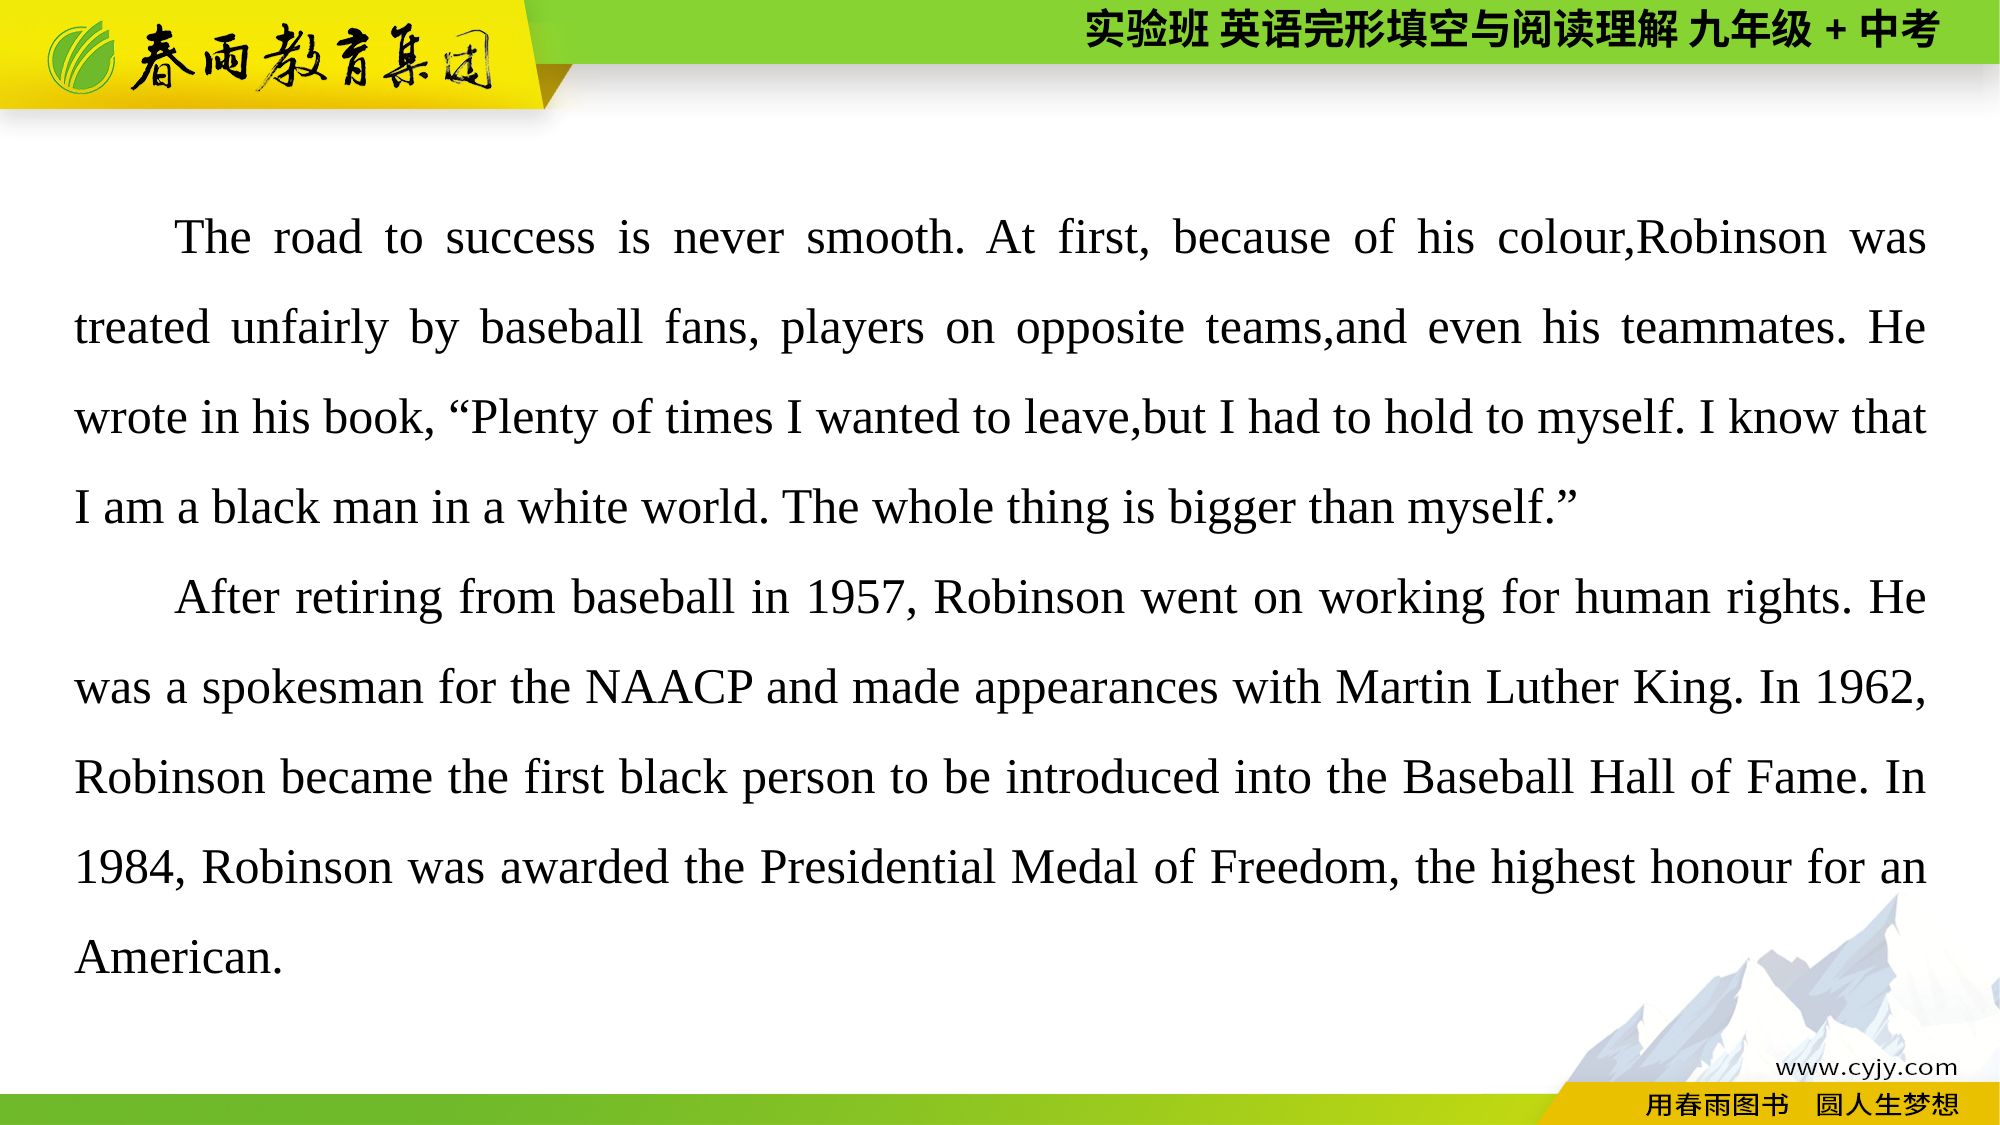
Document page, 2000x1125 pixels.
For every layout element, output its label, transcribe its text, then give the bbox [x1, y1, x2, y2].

picture [0, 0, 2000, 1125]
list The road to success is never smooth. At first, because of his colour,Robinson was treated unfairly by baseball fans, players on opposite teams,and even his teammates. He wrote in his book, “Plenty of times I wanted to leave,but I had to hold to myself. I know that I am a black man in a white world. The whole thing is bigger than myself.” After retiring from baseball in 1957, Robinson went on working for human rights. He was a spokesman for the NAACP and made appearances with Martin Luther King. In 1962, Robinson became the first black person to be introduced into the Baseball Hall of Fame. In 1984, Robinson was awarded the Presidential Medal of Freedom, the highest honour for an American. [59, 166, 1944, 1000]
